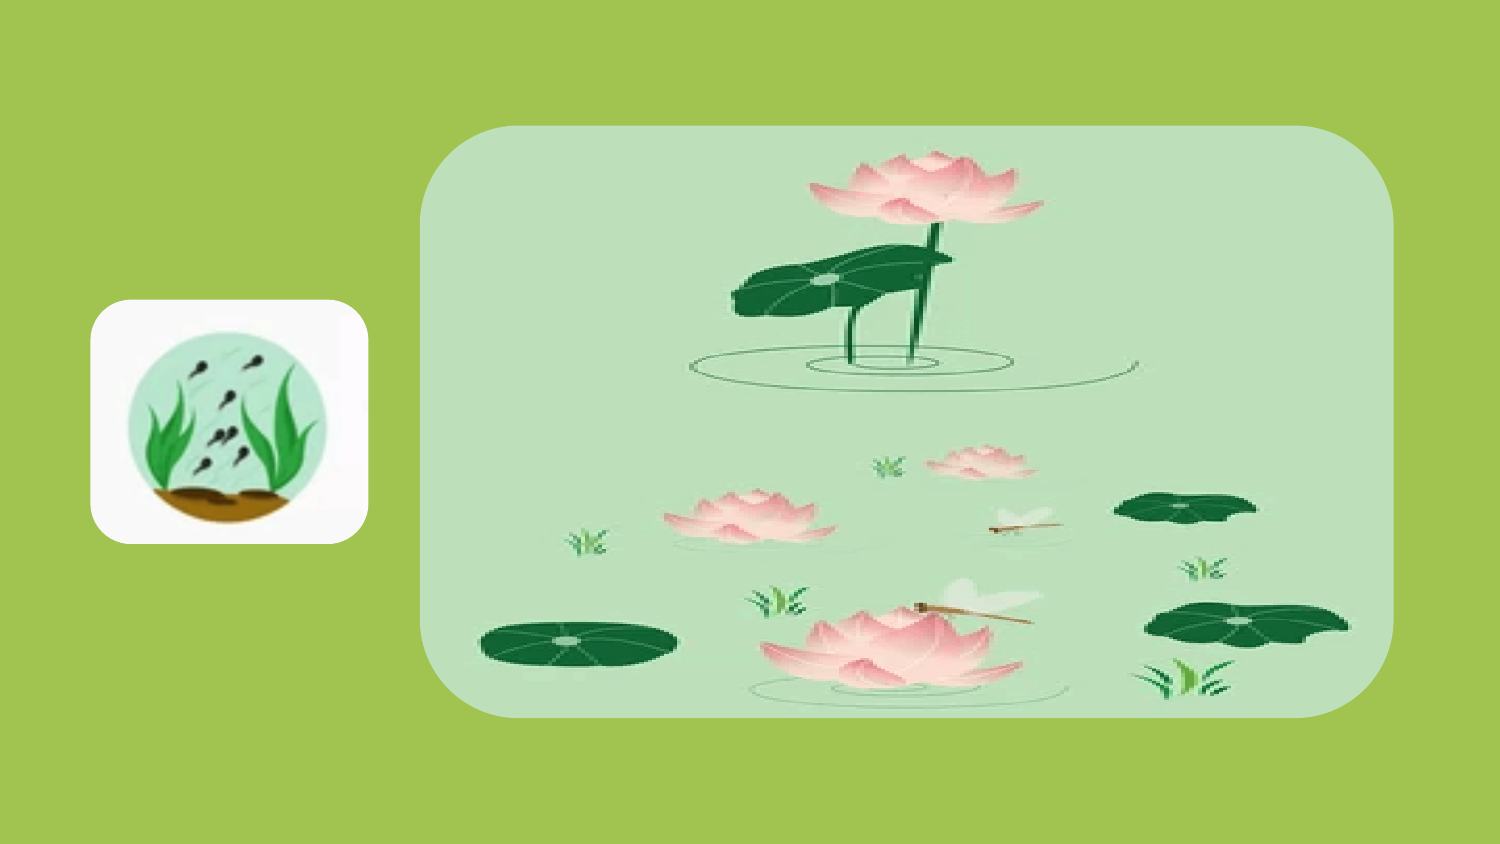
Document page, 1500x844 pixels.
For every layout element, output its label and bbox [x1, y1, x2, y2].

picture [90, 299, 369, 545]
picture [419, 125, 1394, 719]
